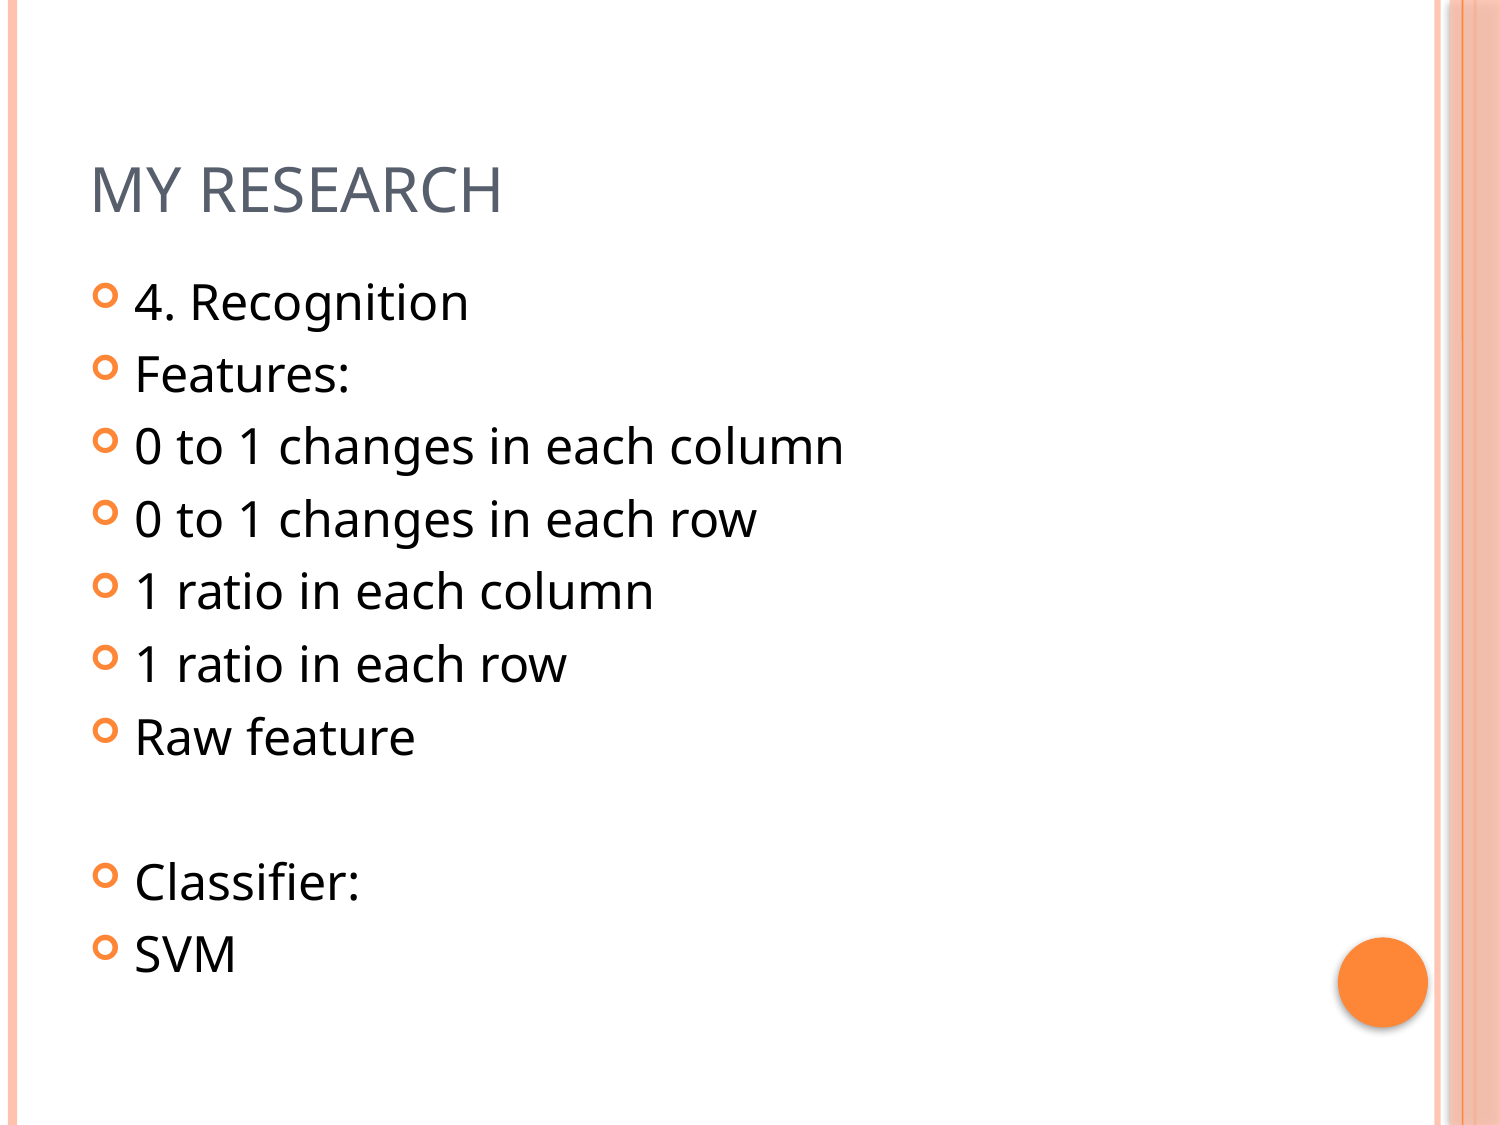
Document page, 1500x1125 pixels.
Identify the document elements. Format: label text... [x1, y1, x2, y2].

title My research [75, 45, 1300, 233]
list 4. Recognition Features: 0 to 1 changes in each column 0 to 1 changes in each row 1 ratio in each column 1 ratio in each row Raw feature Classifier: SVM [75, 262, 1300, 1062]
